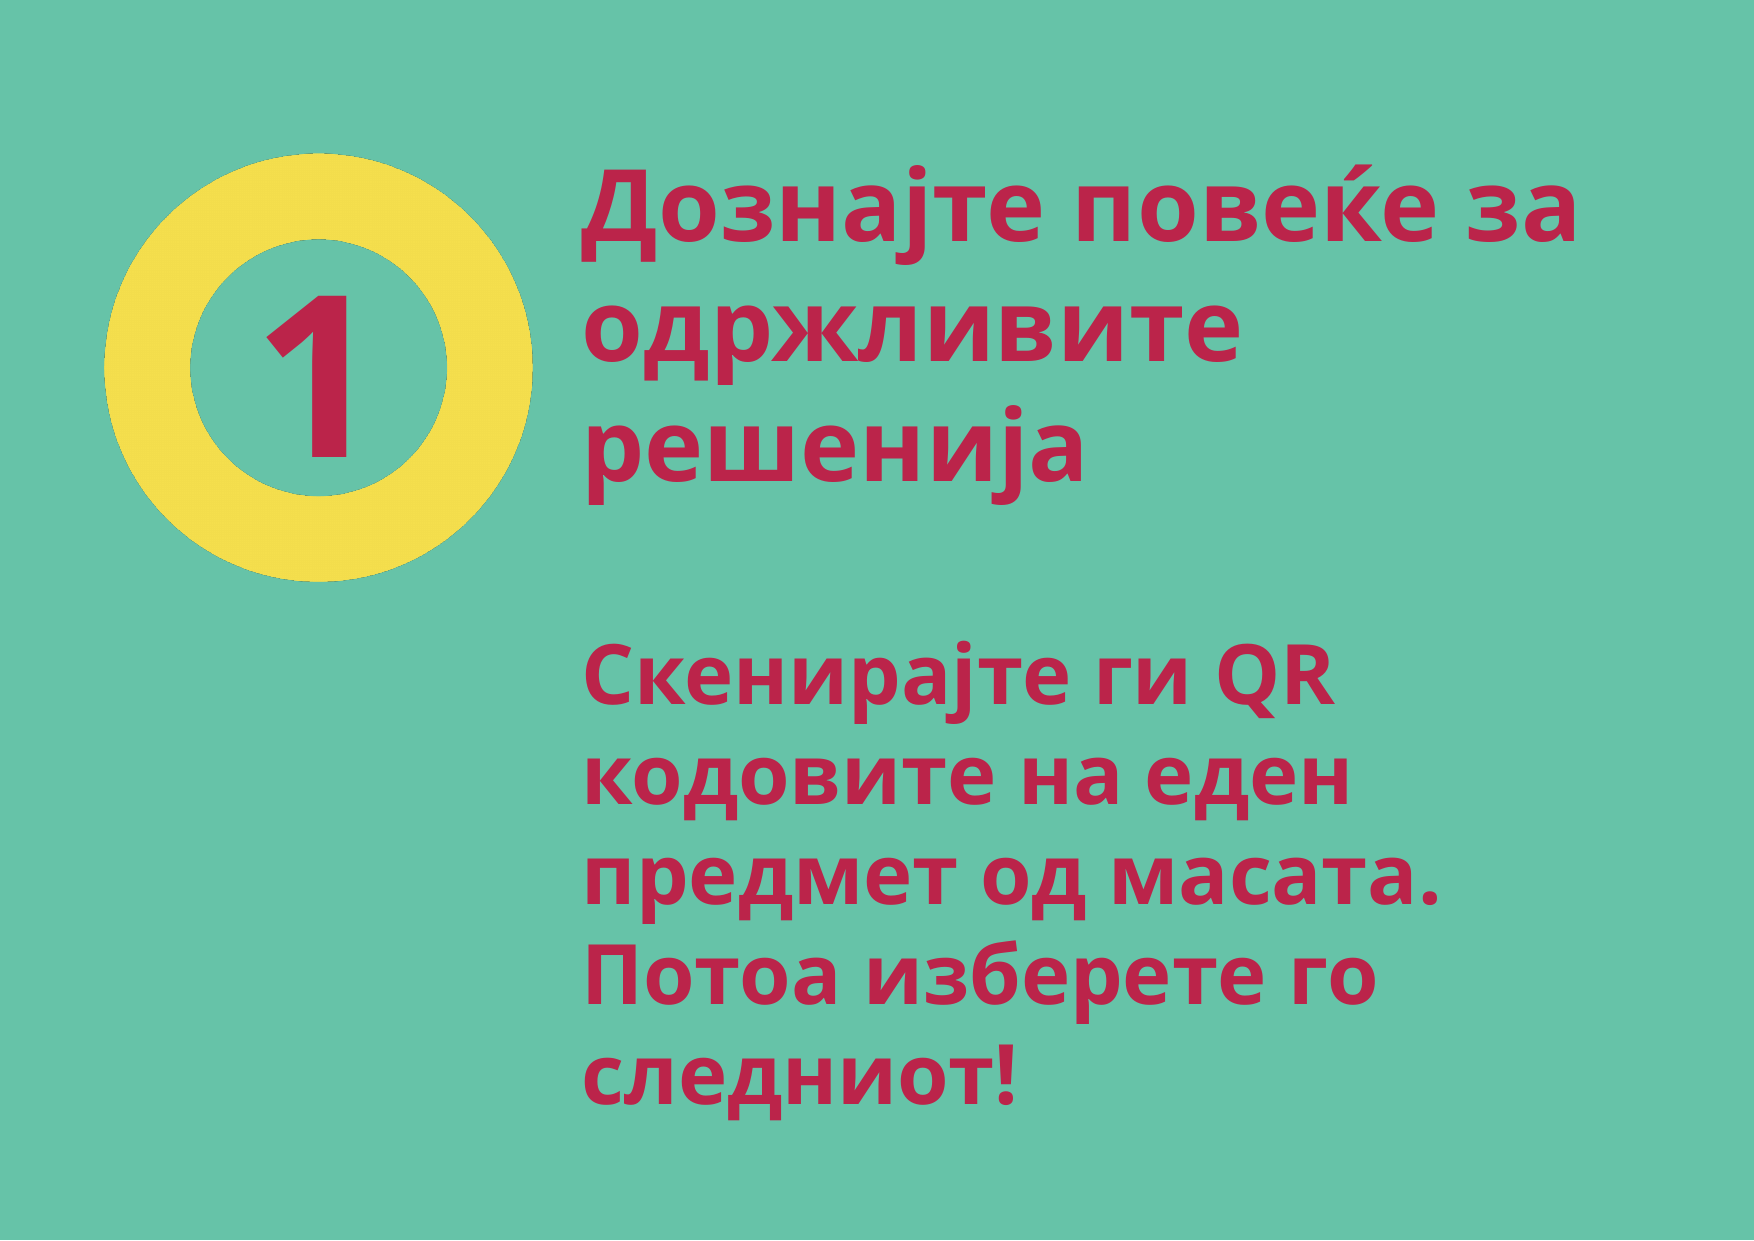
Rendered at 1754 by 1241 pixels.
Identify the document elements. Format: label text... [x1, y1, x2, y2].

text_box Дознајте повеќе за одржливите решенија Скенирајте ги QR кодовите на еден предмет од масата. Потоа изберете го следниот! [567, 134, 1667, 1129]
picture [104, 153, 533, 582]
